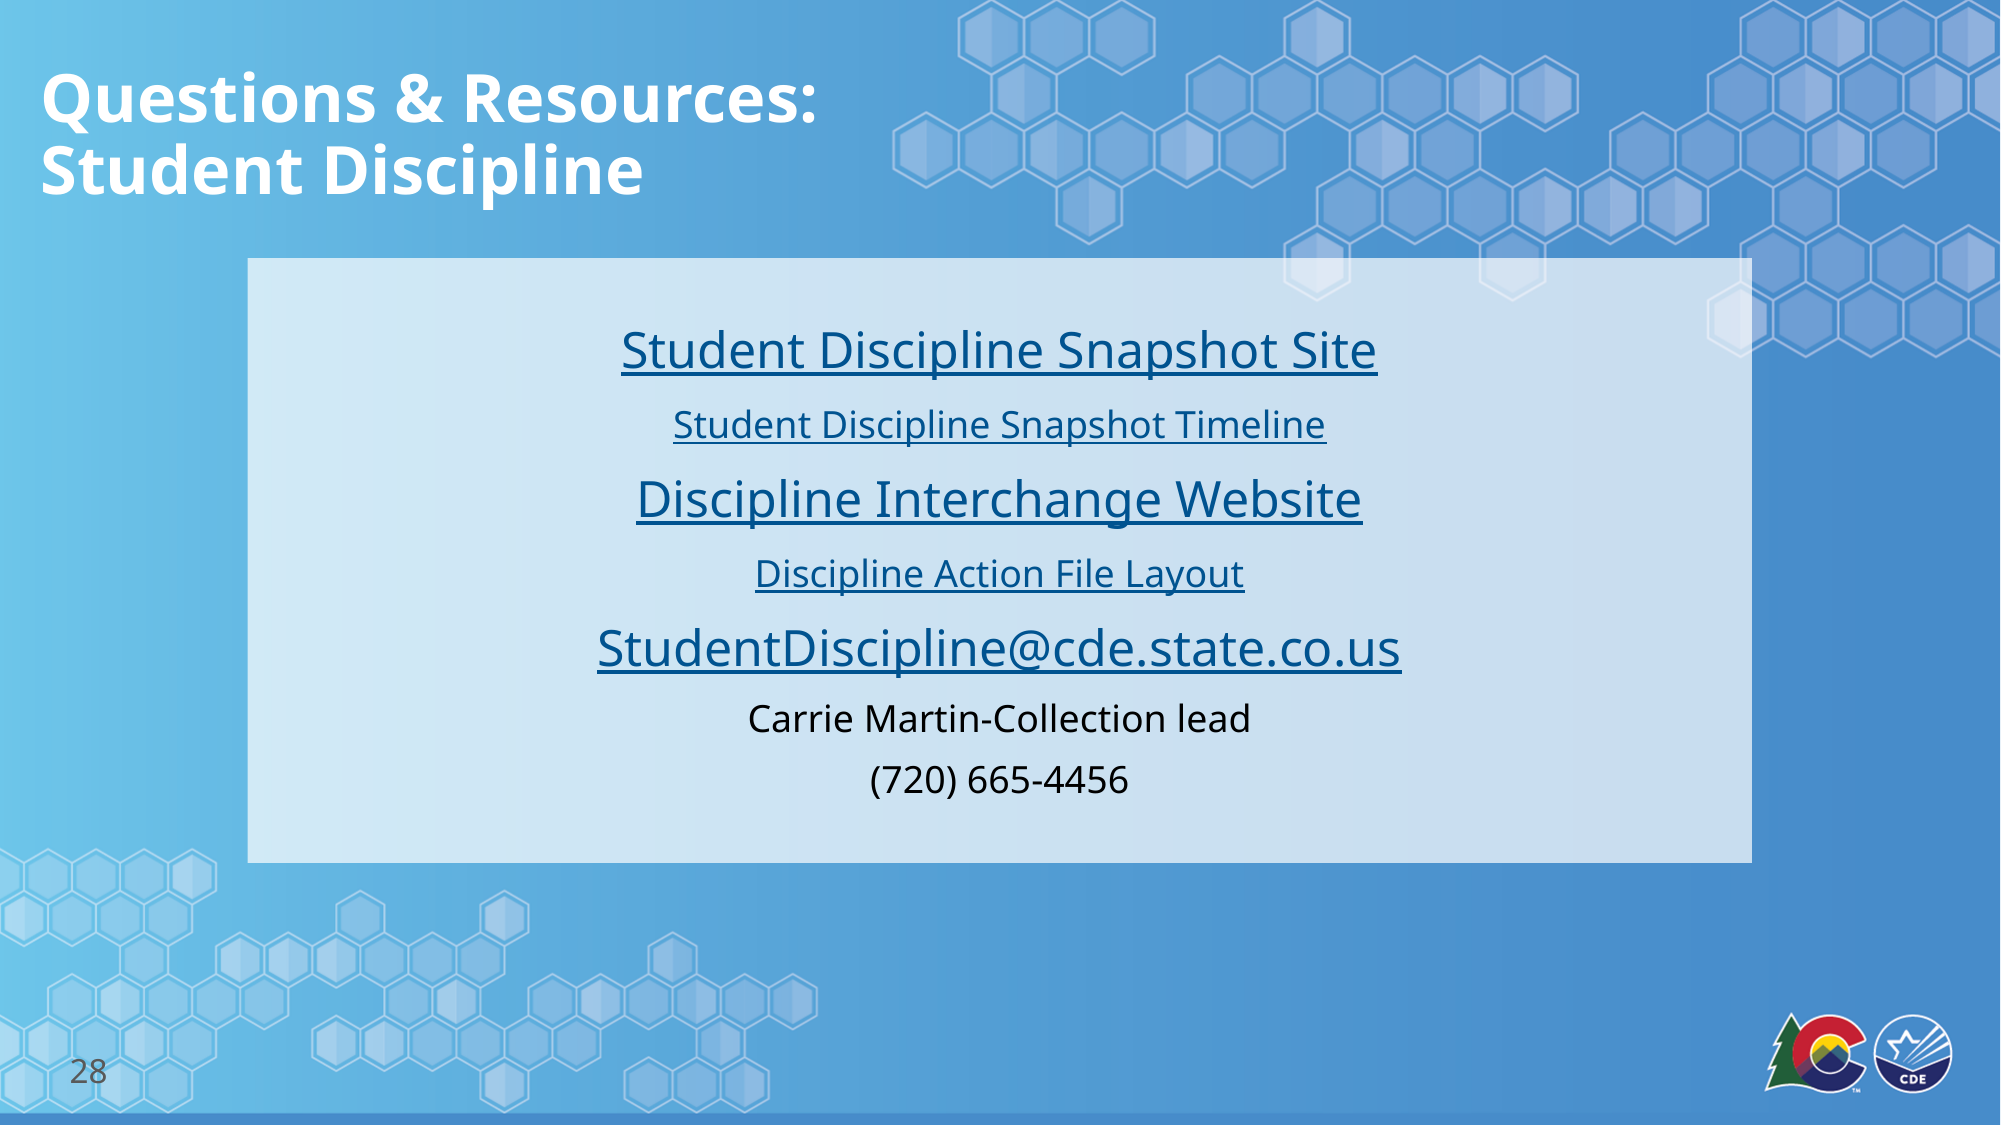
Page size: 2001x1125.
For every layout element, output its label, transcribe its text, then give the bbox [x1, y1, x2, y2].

list Student Discipline Snapshot Site Student Discipline Snapshot Timeline Discipline Interchange Website Discipline Action File Layout StudentDiscipline@cde.state.co.us Carrie Martin-Collection lead (720) 665-4456 [247, 258, 1752, 863]
picture [0, 0, 2001, 1125]
title Questions & Resources: Student Discipline [25, 38, 1168, 236]
slide_number 28 [54, 1042, 191, 1103]
